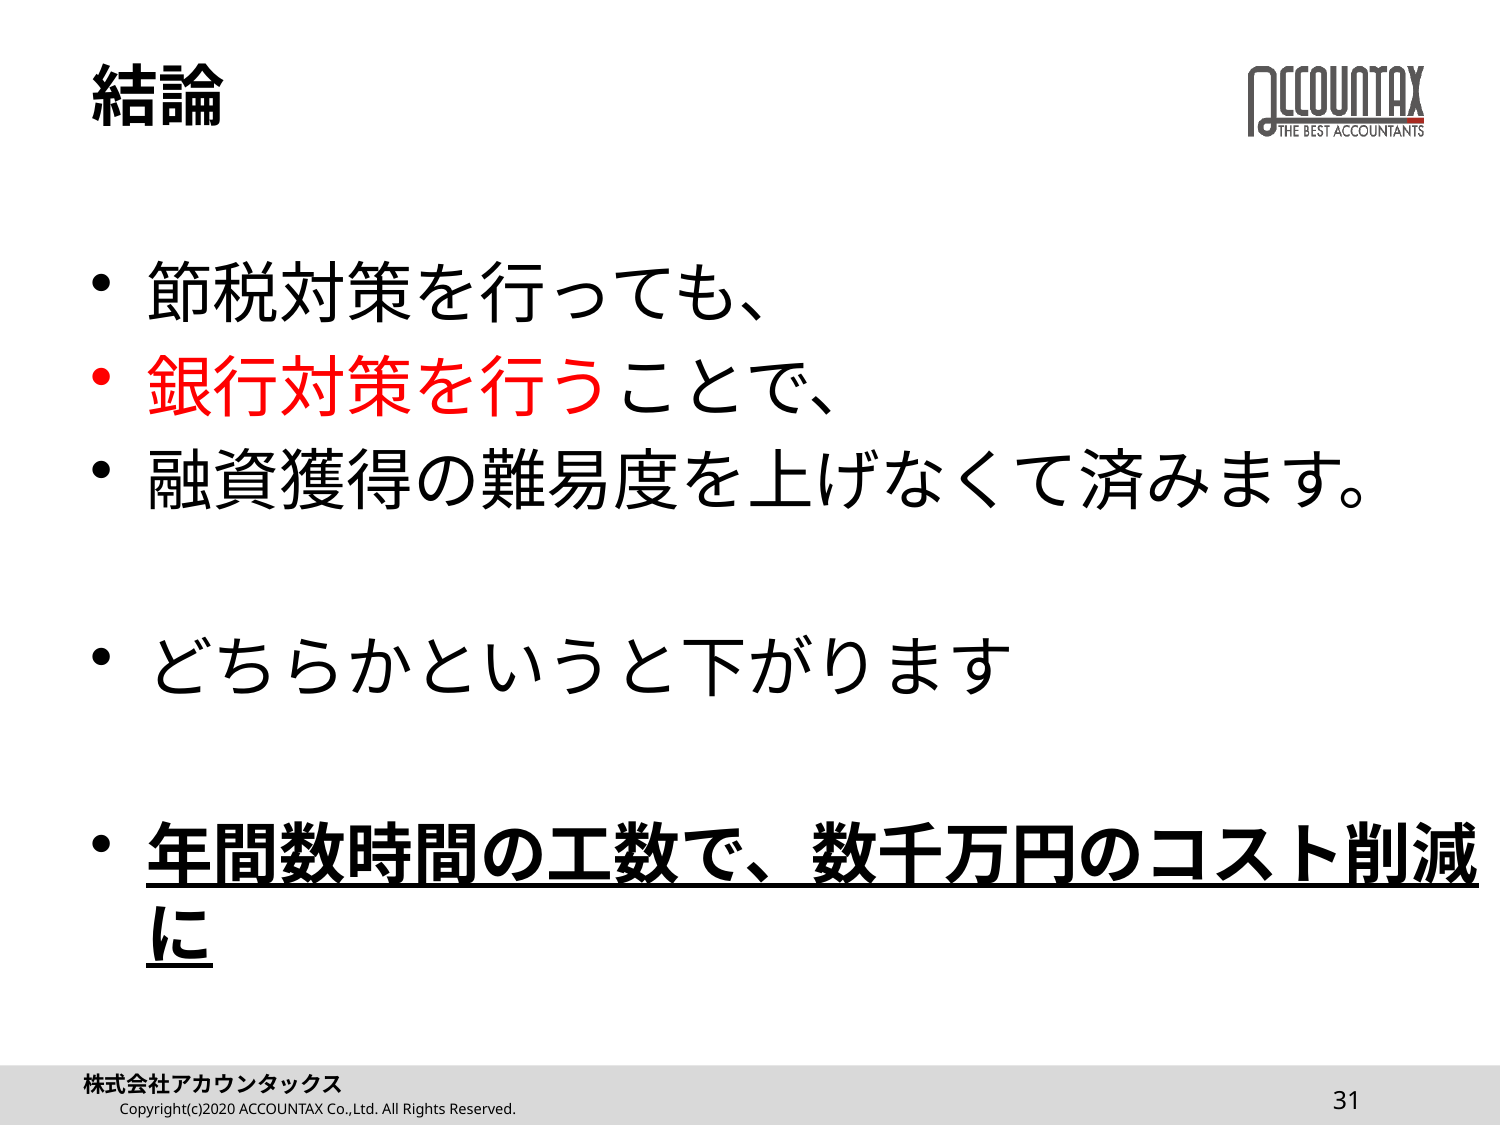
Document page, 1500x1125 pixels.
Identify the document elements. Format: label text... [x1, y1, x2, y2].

picture [1353, 66, 1424, 137]
title 結論 [76, 31, 1353, 157]
slide_number 31 [1269, 1077, 1425, 1125]
list 節税対策を行っても、 銀行対策を行うことで、 融資獲得の難易度を上げなくて済みます。 どちらかというと下がります 年間数時間の工数で、数千万円のコスト削減に [75, 243, 1500, 986]
